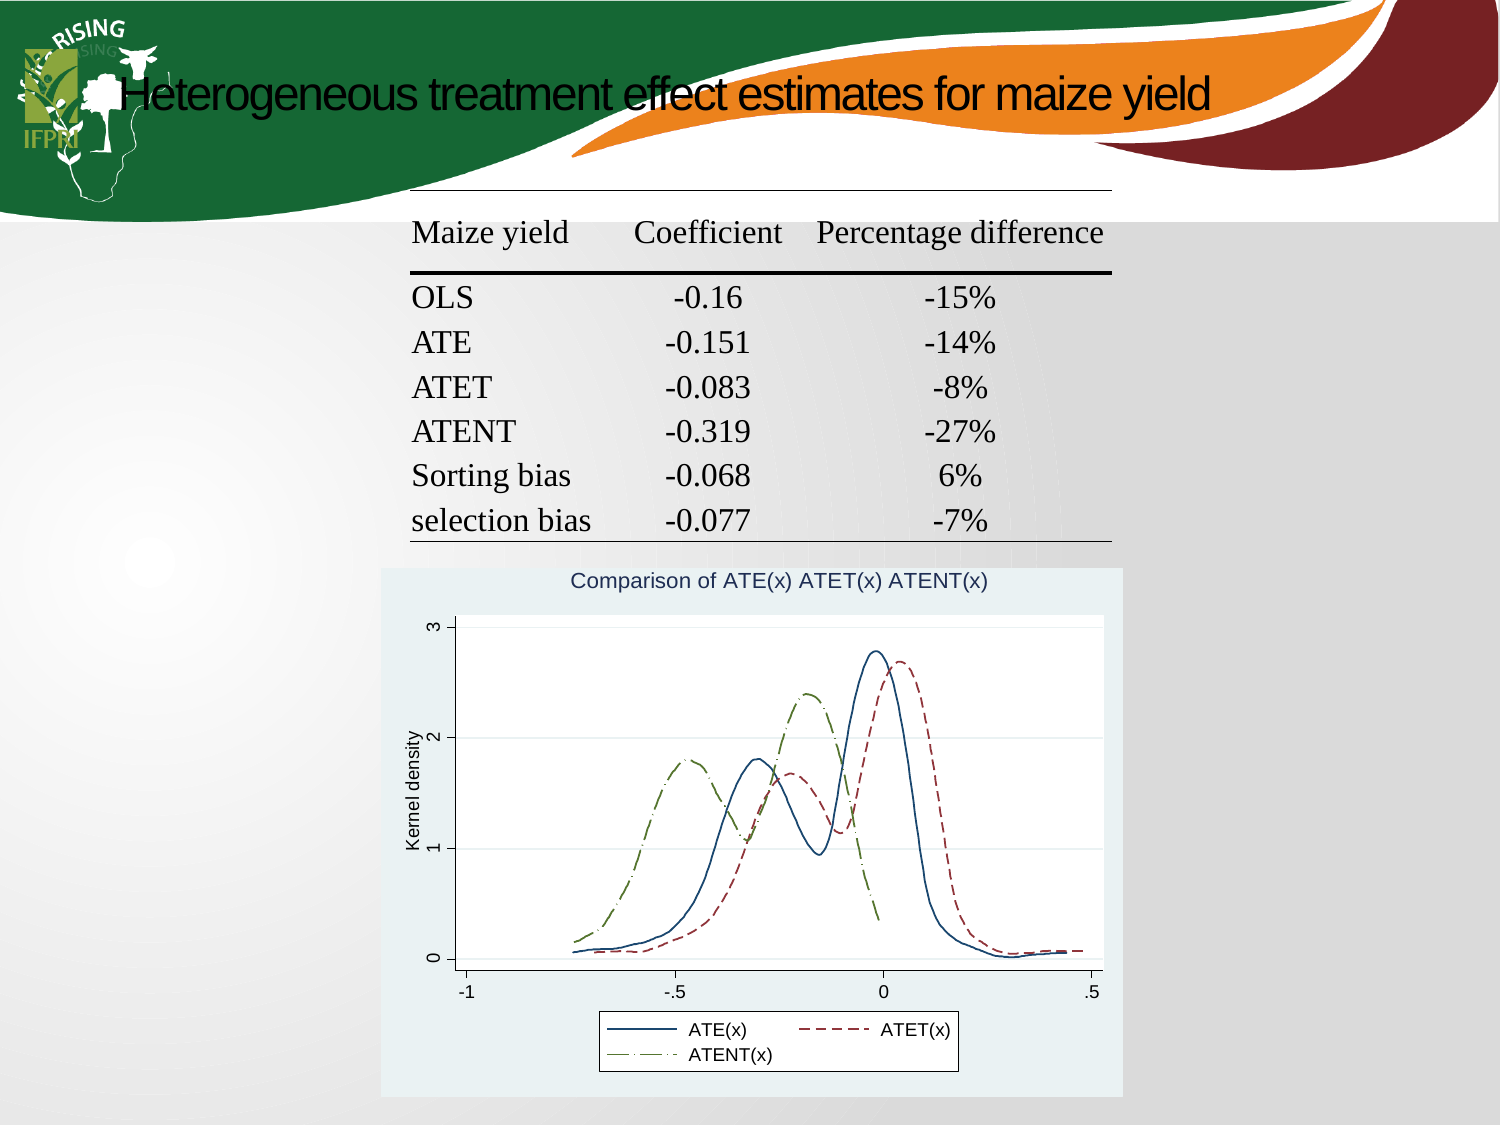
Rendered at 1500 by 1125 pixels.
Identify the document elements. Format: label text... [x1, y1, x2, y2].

table_cell -0.068 [608, 453, 809, 497]
table_cell -14% [809, 320, 1112, 364]
table_cell selection bias [410, 497, 608, 541]
table_cell Sorting bias [410, 453, 608, 497]
table_cell -0.083 [608, 364, 809, 408]
table_cell -0.151 [608, 320, 809, 364]
table_cell ATENT [410, 408, 608, 453]
table_cell -7% [809, 497, 1112, 541]
table_cell 6% [809, 453, 1112, 497]
table_cell OLS [410, 275, 608, 320]
table_cell -15% [809, 275, 1112, 320]
picture [374, 561, 1130, 1104]
table_cell ATE [410, 320, 608, 364]
table_cell -0.319 [608, 408, 809, 453]
picture [0, 0, 1499, 222]
table_header Maize yield [410, 191, 608, 271]
table_header Percentage difference [809, 191, 1112, 271]
table_cell ATET [410, 364, 608, 408]
table_cell -0.077 [608, 497, 809, 541]
table_cell -0.16 [608, 275, 809, 320]
table_header Coefficient [608, 191, 809, 271]
table_cell -8% [809, 364, 1112, 408]
table_cell -27% [809, 408, 1112, 453]
title Heterogeneous treatment effect estimates for maize yield [103, 59, 1363, 163]
